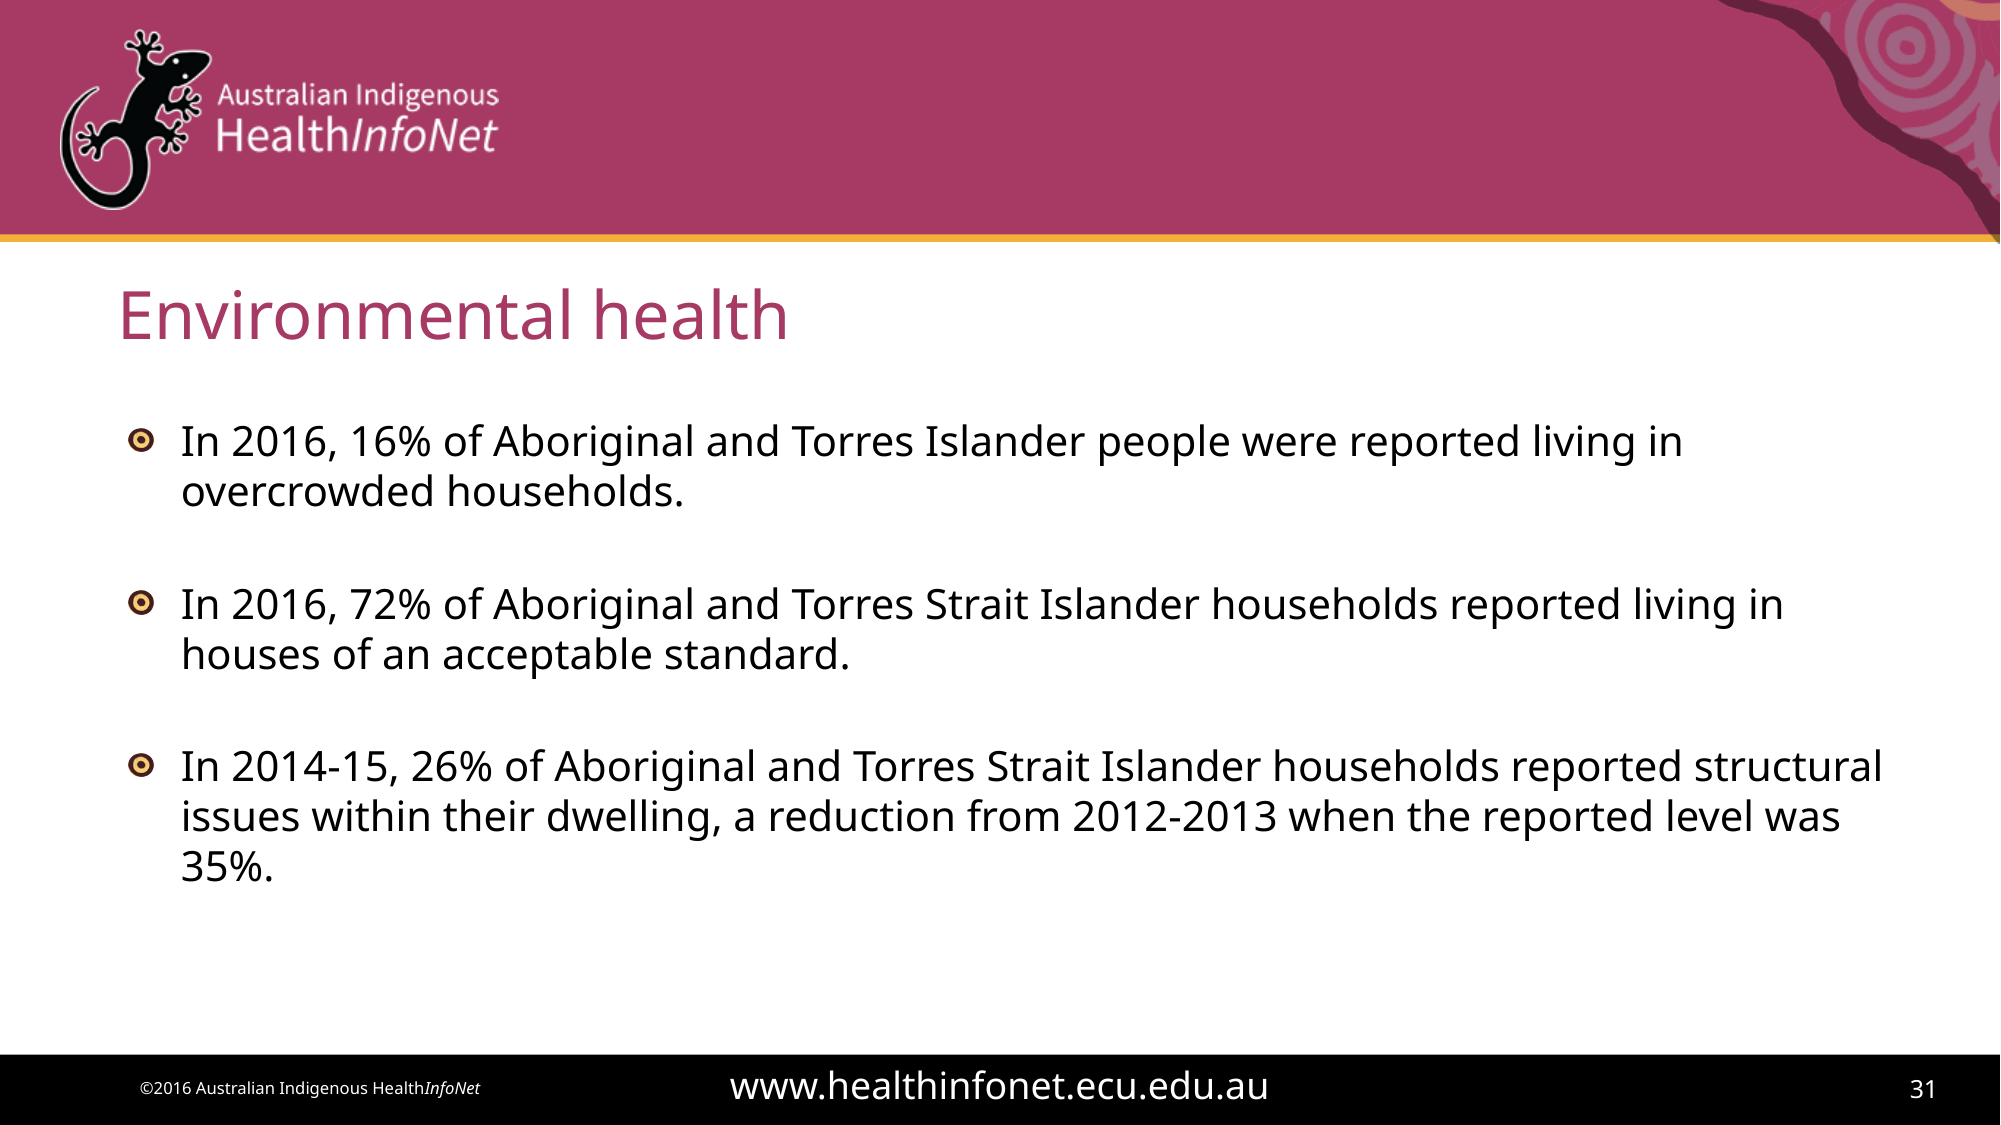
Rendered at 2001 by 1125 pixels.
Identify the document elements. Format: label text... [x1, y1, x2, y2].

picture [128, 428, 154, 452]
list In 2016, 16% of Aboriginal and Torres Islander people were reported living in overcrowded households. In 2016, 72% of Aboriginal and Torres Strait Islander households reported living in houses of an acceptable standard. In 2014-15, 26% of Aboriginal and Torres Strait Islander households reported structural issues within their dwelling, a reduction from 2012-2013 when the reported level was 35%. [99, 399, 1901, 1051]
picture [128, 753, 154, 777]
title Environmental health [102, 249, 1900, 375]
picture [1673, 0, 2000, 279]
picture [128, 590, 154, 615]
picture [60, 29, 499, 210]
